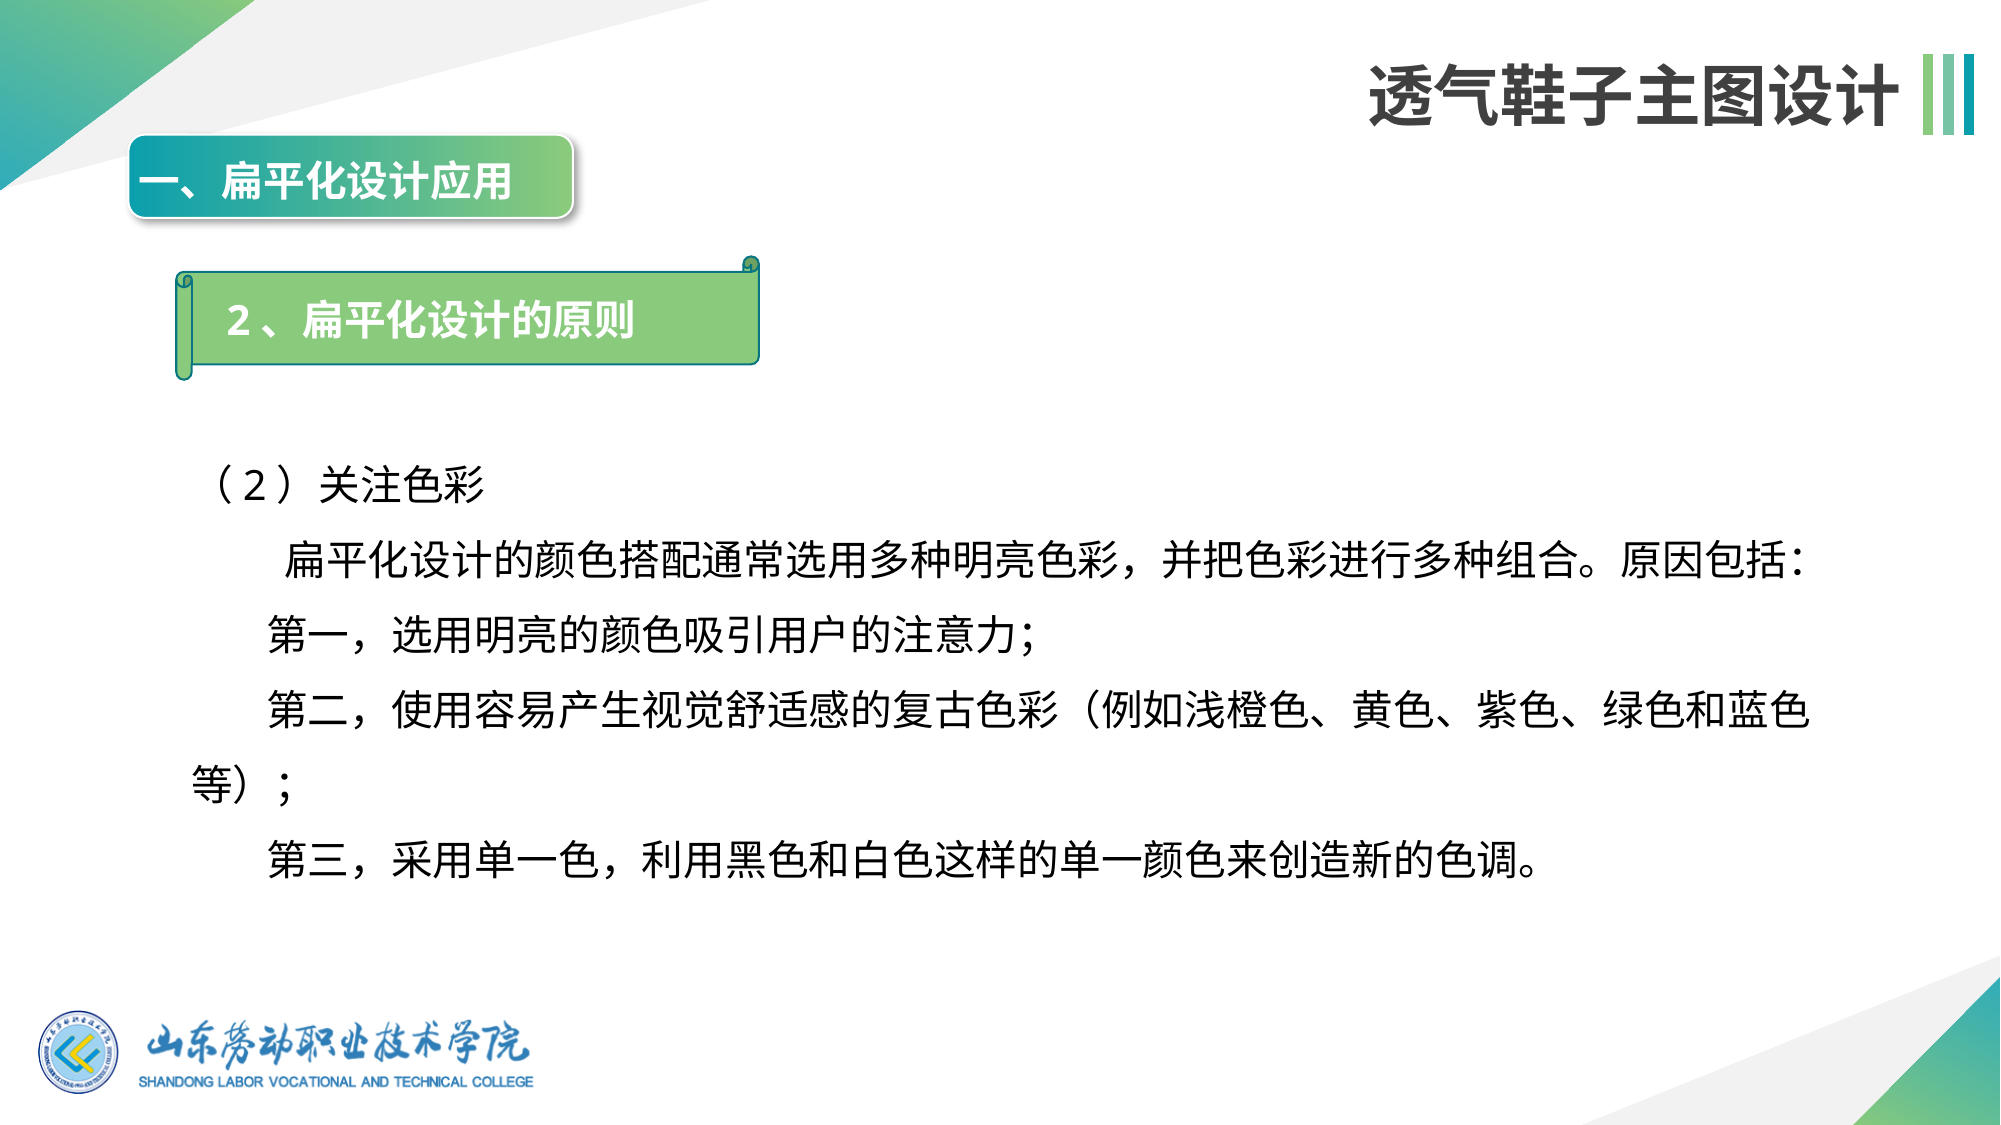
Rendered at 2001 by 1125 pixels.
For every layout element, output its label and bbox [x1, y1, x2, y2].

text_box [1928, 54, 1969, 136]
text_box [39, 134, 908, 218]
picture [38, 1010, 550, 1094]
text_box [0, 0, 2000, 1125]
